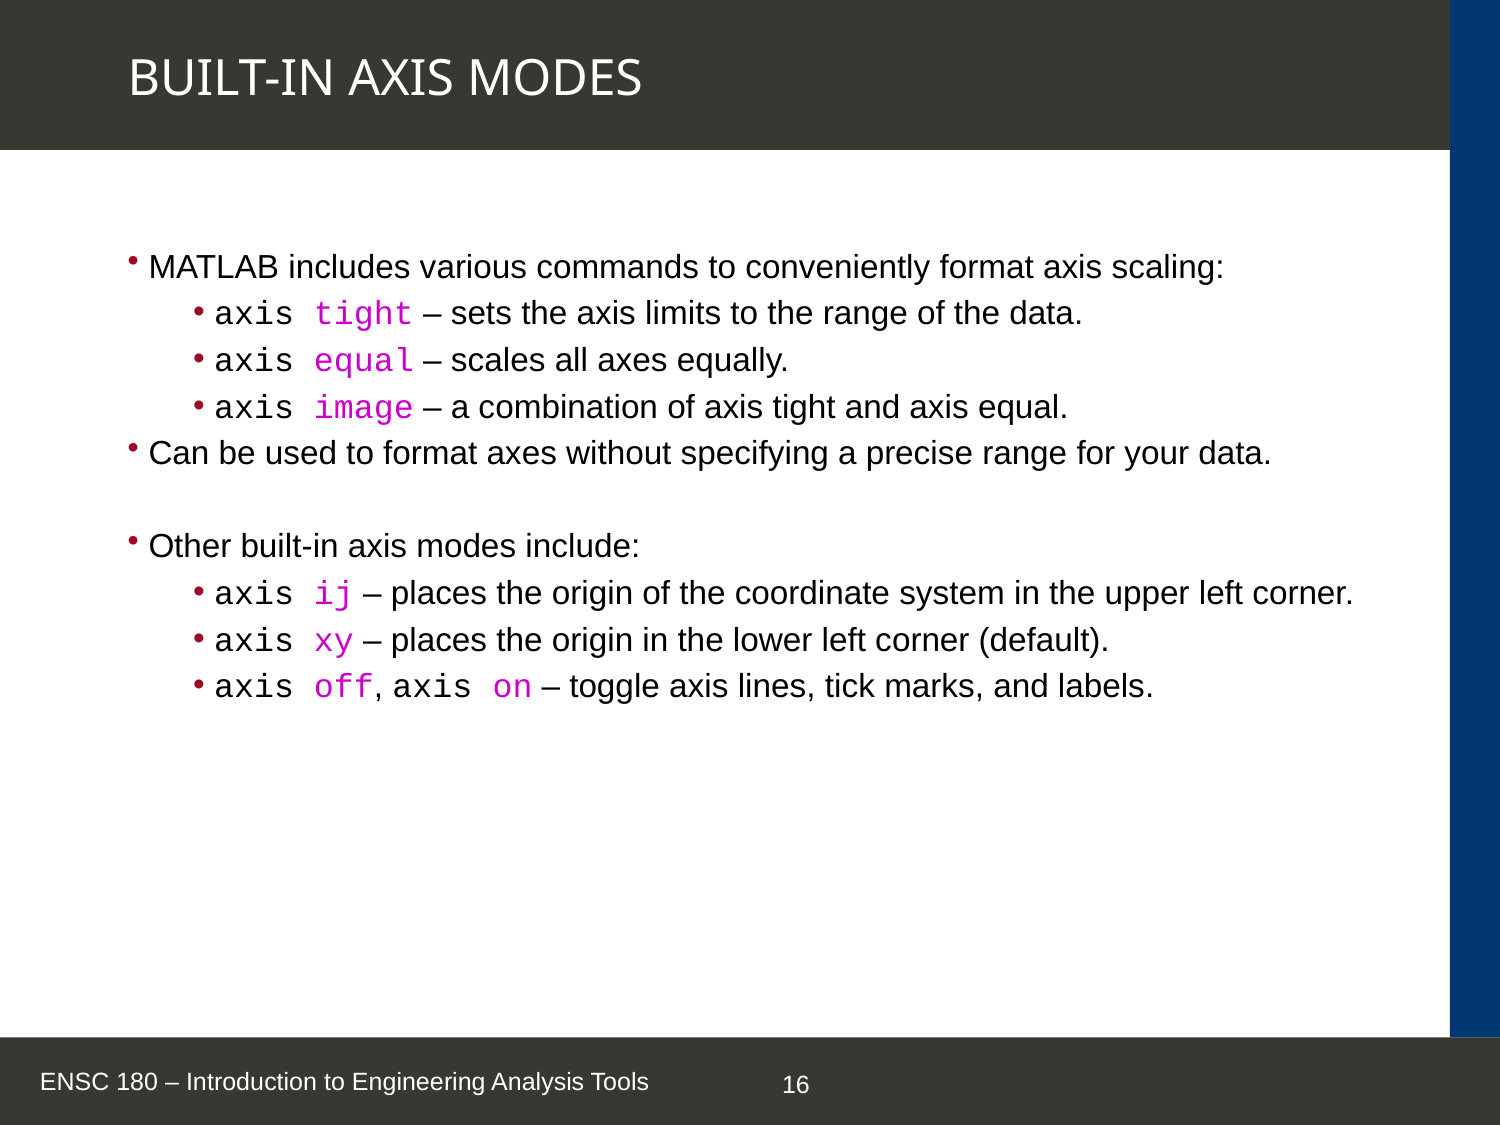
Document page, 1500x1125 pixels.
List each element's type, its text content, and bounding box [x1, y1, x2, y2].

list MATLAB includes various commands to conveniently format axis scaling: axis tight – sets the axis limits to the range of the data. axis equal – scales all axes equally. axis image – a combination of axis tight and axis equal. Can be used to format axes without specifying a precise range for your data. Other built-in axis modes include: axis ij – places the origin of the coordinate system in the upper left corner. axis xy – places the origin in the lower left corner (default). axis off, axis on – toggle axis lines, tick marks, and labels. [112, 237, 1388, 1029]
title BUILT-IN AXIS MODES [112, 37, 1450, 138]
footer ENSC 180 – Introduction to Engineering Analysis Tools [24, 1057, 740, 1113]
